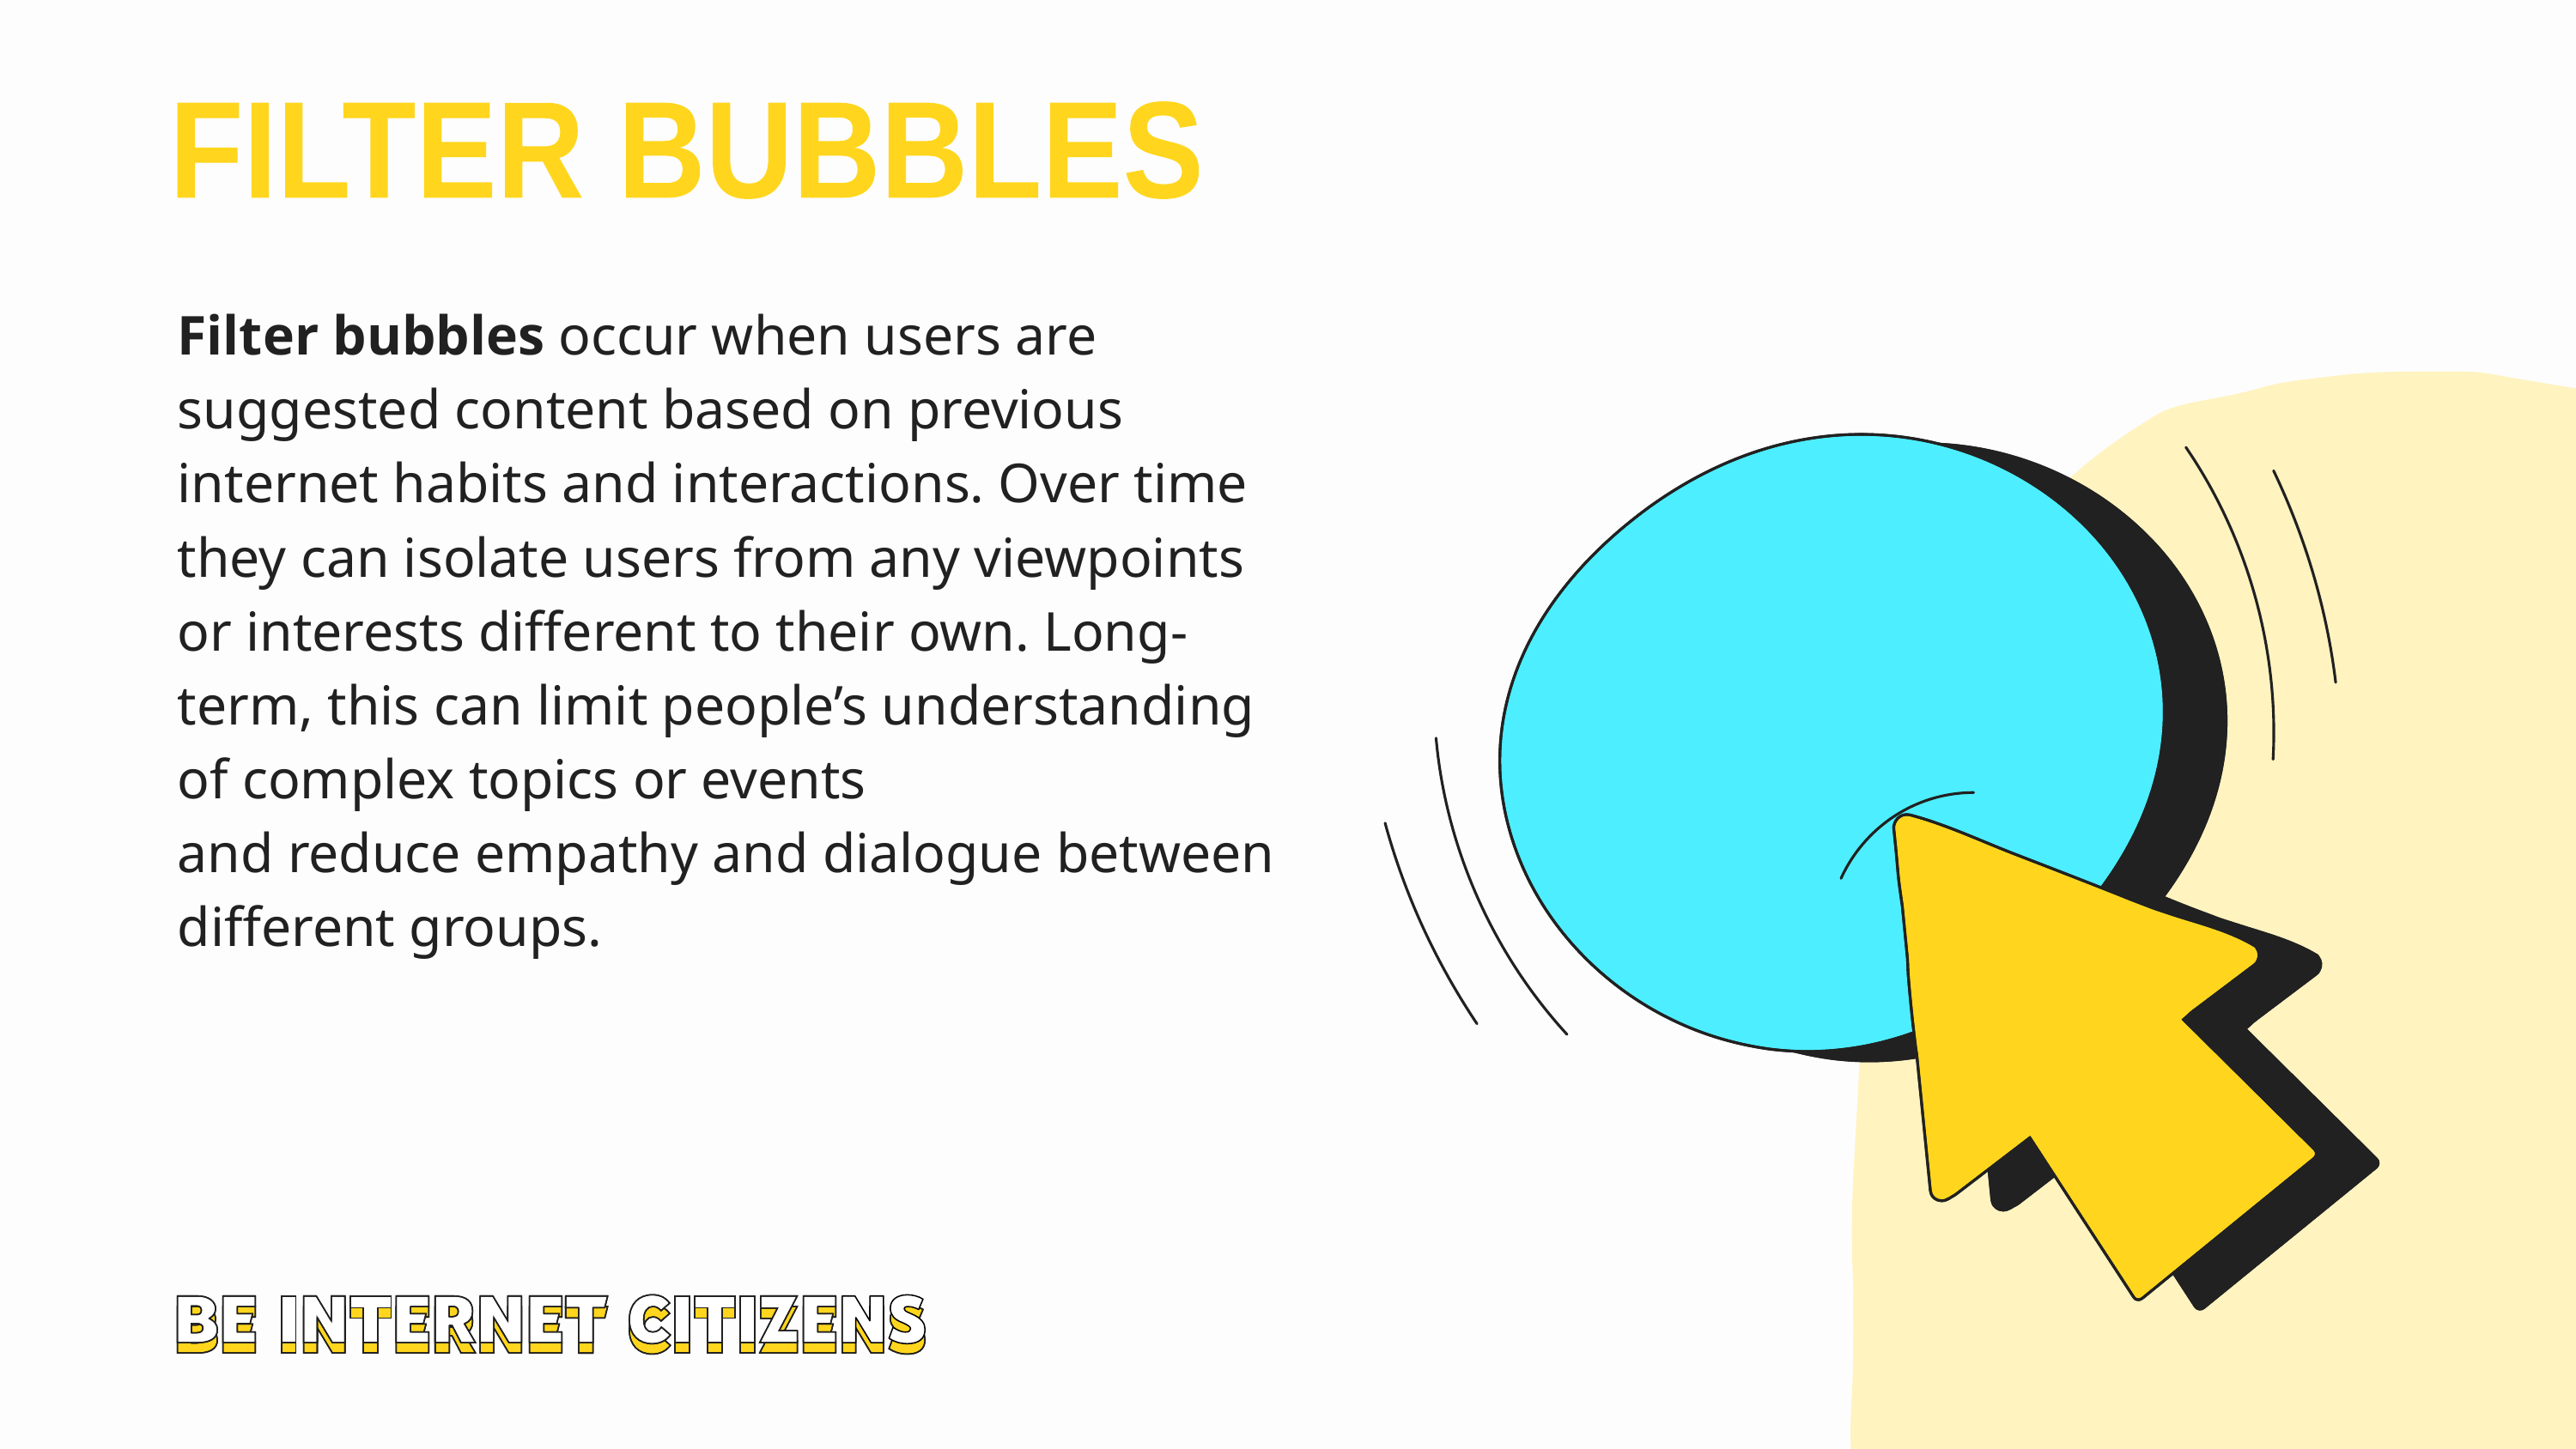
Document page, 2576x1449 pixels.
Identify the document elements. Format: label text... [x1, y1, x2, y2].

text_box [1850, 371, 2576, 1449]
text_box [1384, 390, 2379, 1311]
text_box Filter bubbles occur when users are suggested content based on previous internet habits and interactions. Over time they can isolate users from any viewpoints or interests different to their own. Long-term, this can limit people’s understanding of complex topics or events and reduce empathy and dialogue between different groups. [177, 278, 1327, 971]
